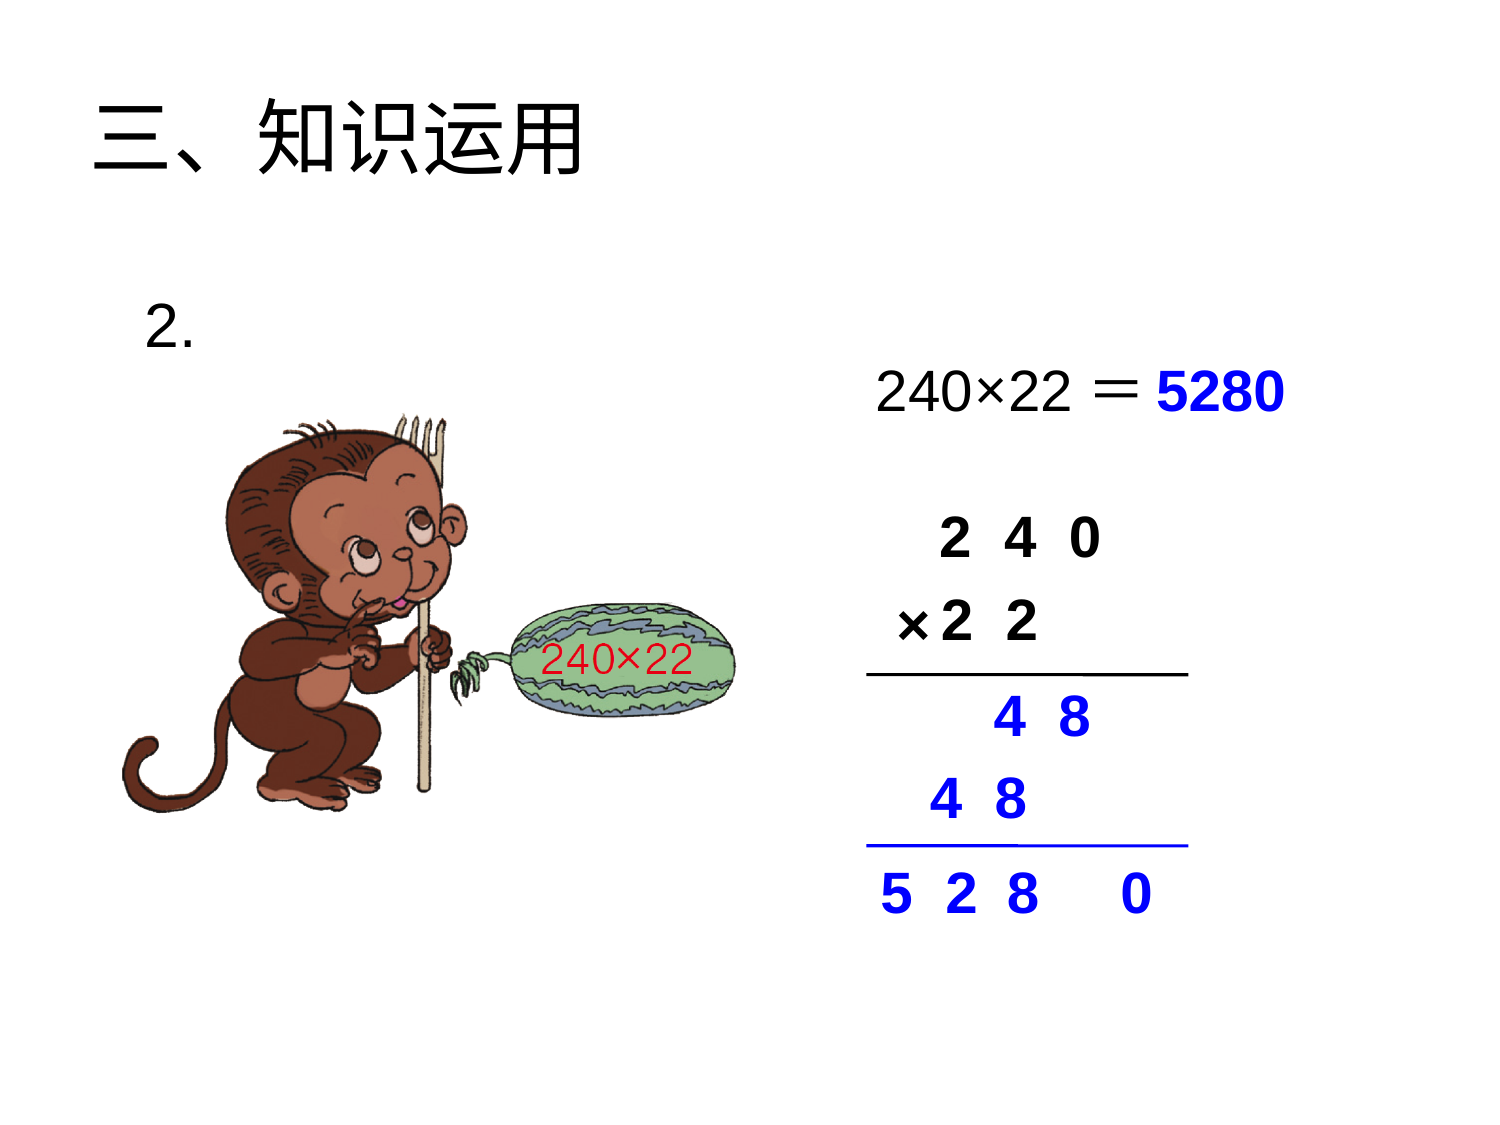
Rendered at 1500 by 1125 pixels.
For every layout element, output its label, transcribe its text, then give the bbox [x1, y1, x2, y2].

text_box 5280 [1141, 345, 1353, 431]
text_box 三、知识运用 [74, 78, 1081, 218]
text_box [857, 491, 1200, 948]
text_box 240×22＝ [860, 345, 1141, 431]
picture [111, 408, 740, 823]
text_box 2. [129, 277, 259, 368]
